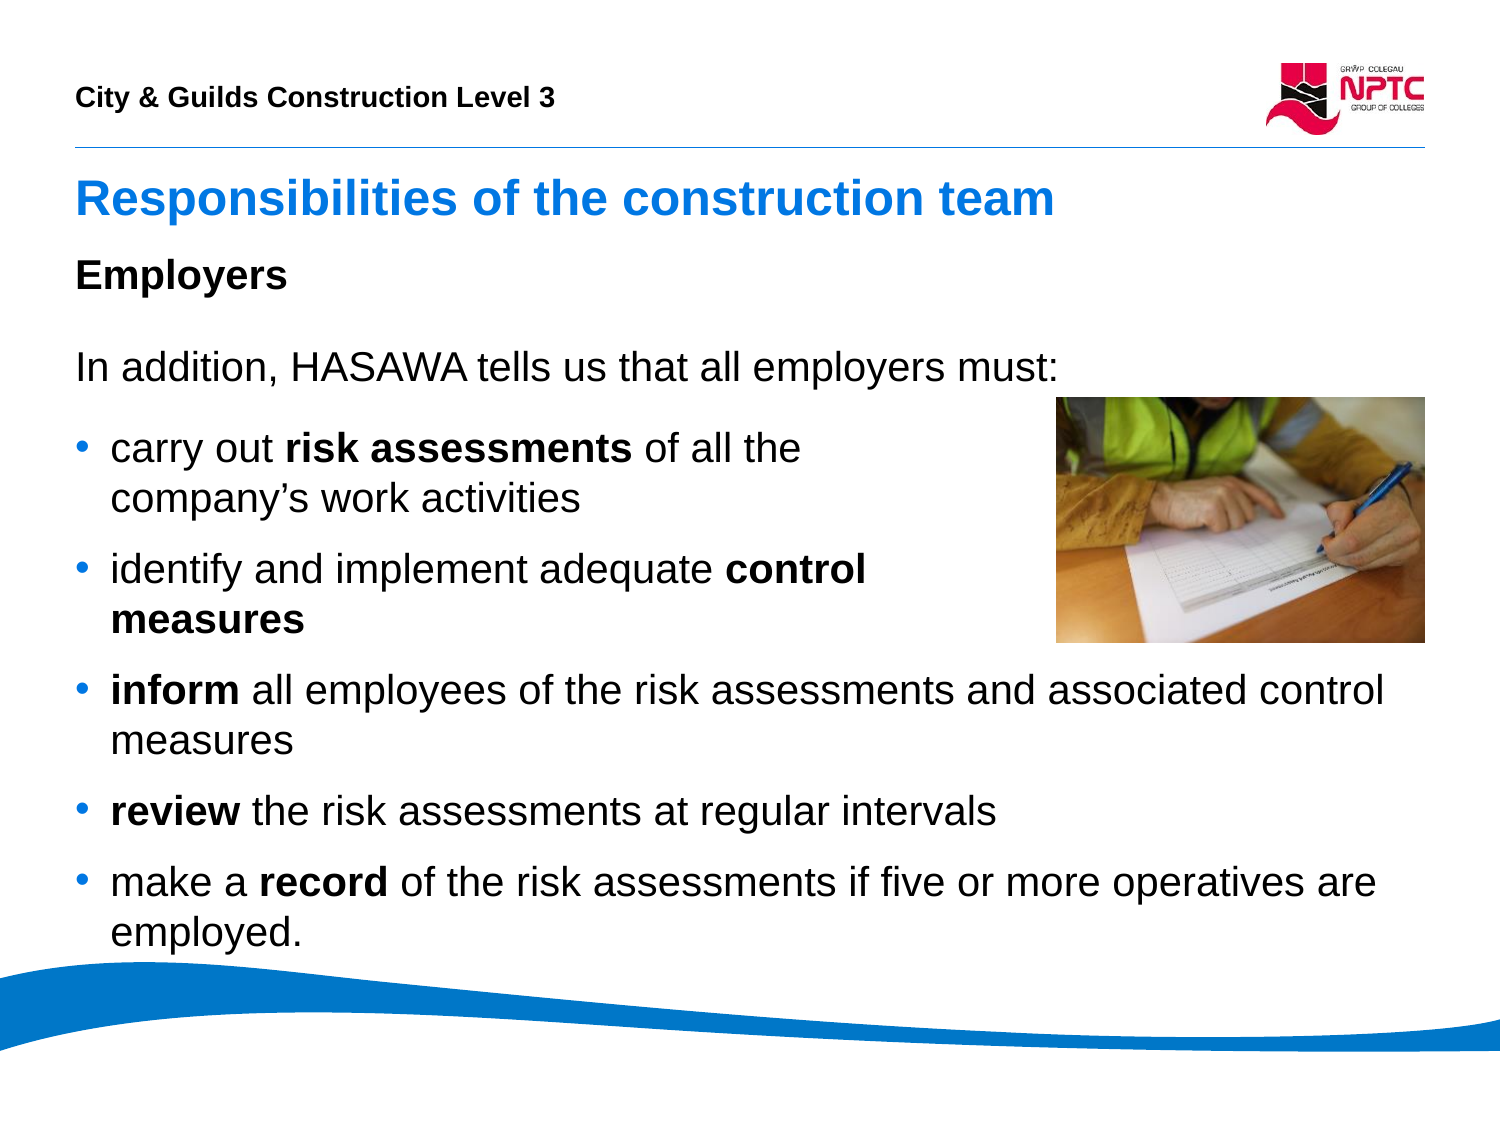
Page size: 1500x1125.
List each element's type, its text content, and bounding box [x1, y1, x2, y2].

picture [1056, 396, 1426, 643]
picture [1266, 63, 1424, 135]
list Employers In addition, HASAWA tells us that all employers must: carry out risk assessments of all the company’s work activities identify and implement adequate control measures inform all employees of the risk assessments and associated control measures review the risk assessments at regular intervals make a record of the risk assessments if five or more operatives are employed. [74, 247, 1426, 946]
title Responsibilities of the construction team [74, 165, 1426, 229]
